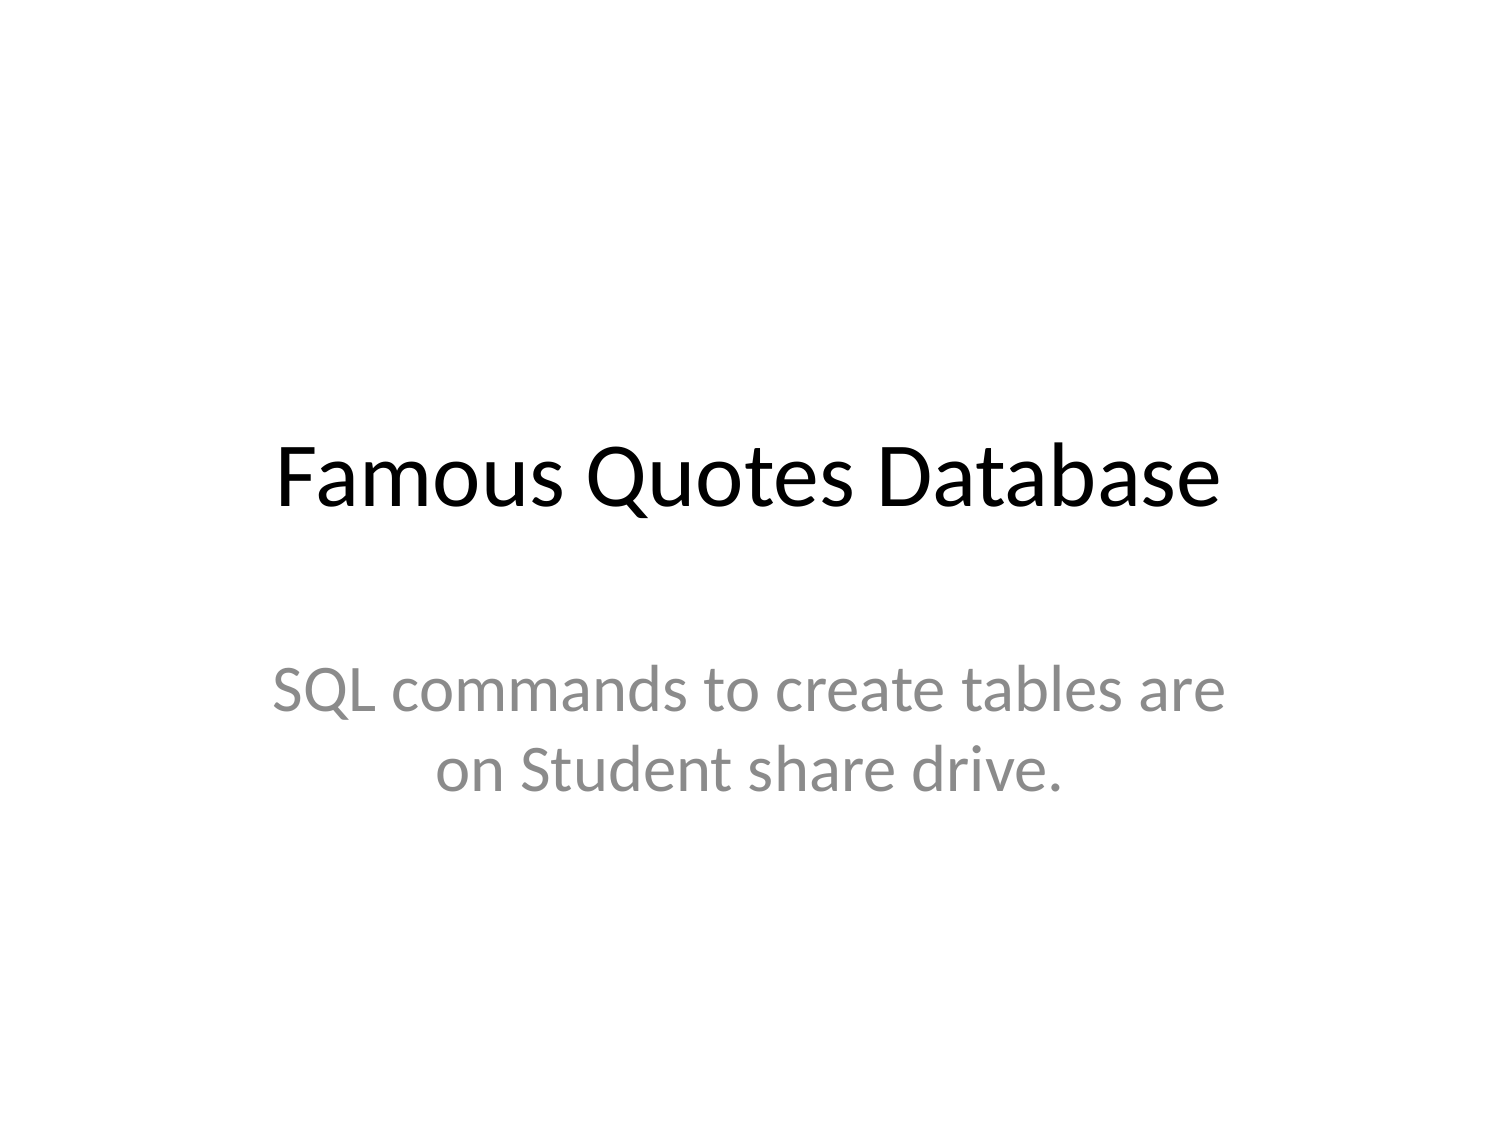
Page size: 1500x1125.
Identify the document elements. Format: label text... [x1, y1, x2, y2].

subtitle SQL commands to create tables are on Student share drive. [225, 637, 1275, 925]
title Famous Quotes Database [112, 349, 1388, 591]
